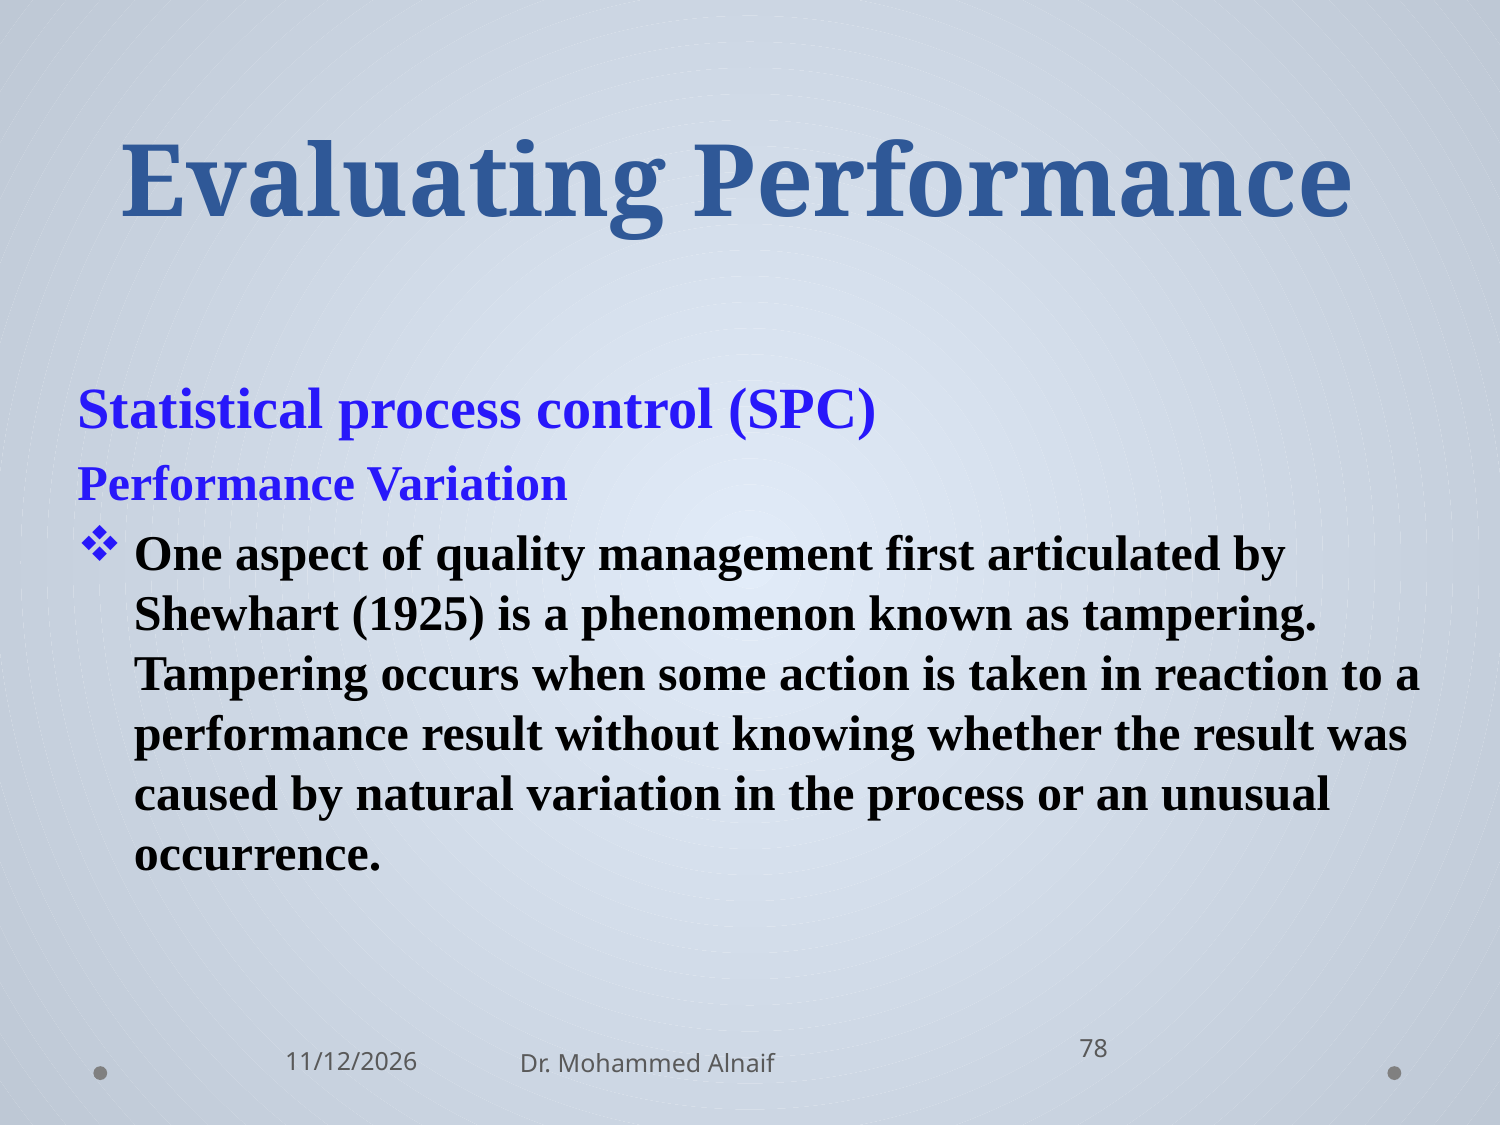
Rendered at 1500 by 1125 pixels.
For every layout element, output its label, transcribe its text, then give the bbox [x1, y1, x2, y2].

subtitle Statistical process control (SPC) Performance Variation One aspect of quality management first articulated by Shewhart (1925) is a phenomenon known as tampering. Tampering occurs when some action is taken in reaction to a performance result without knowing whether the result was caused by natural variation in the process or an unusual occurrence. [62, 362, 1463, 1013]
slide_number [75, 1025, 425, 1100]
title Evaluating Performance [100, 78, 1376, 244]
footer Dr. Mohammed Alnaif [512, 1025, 988, 1100]
slide_number 78 [1074, 1012, 1425, 1088]
